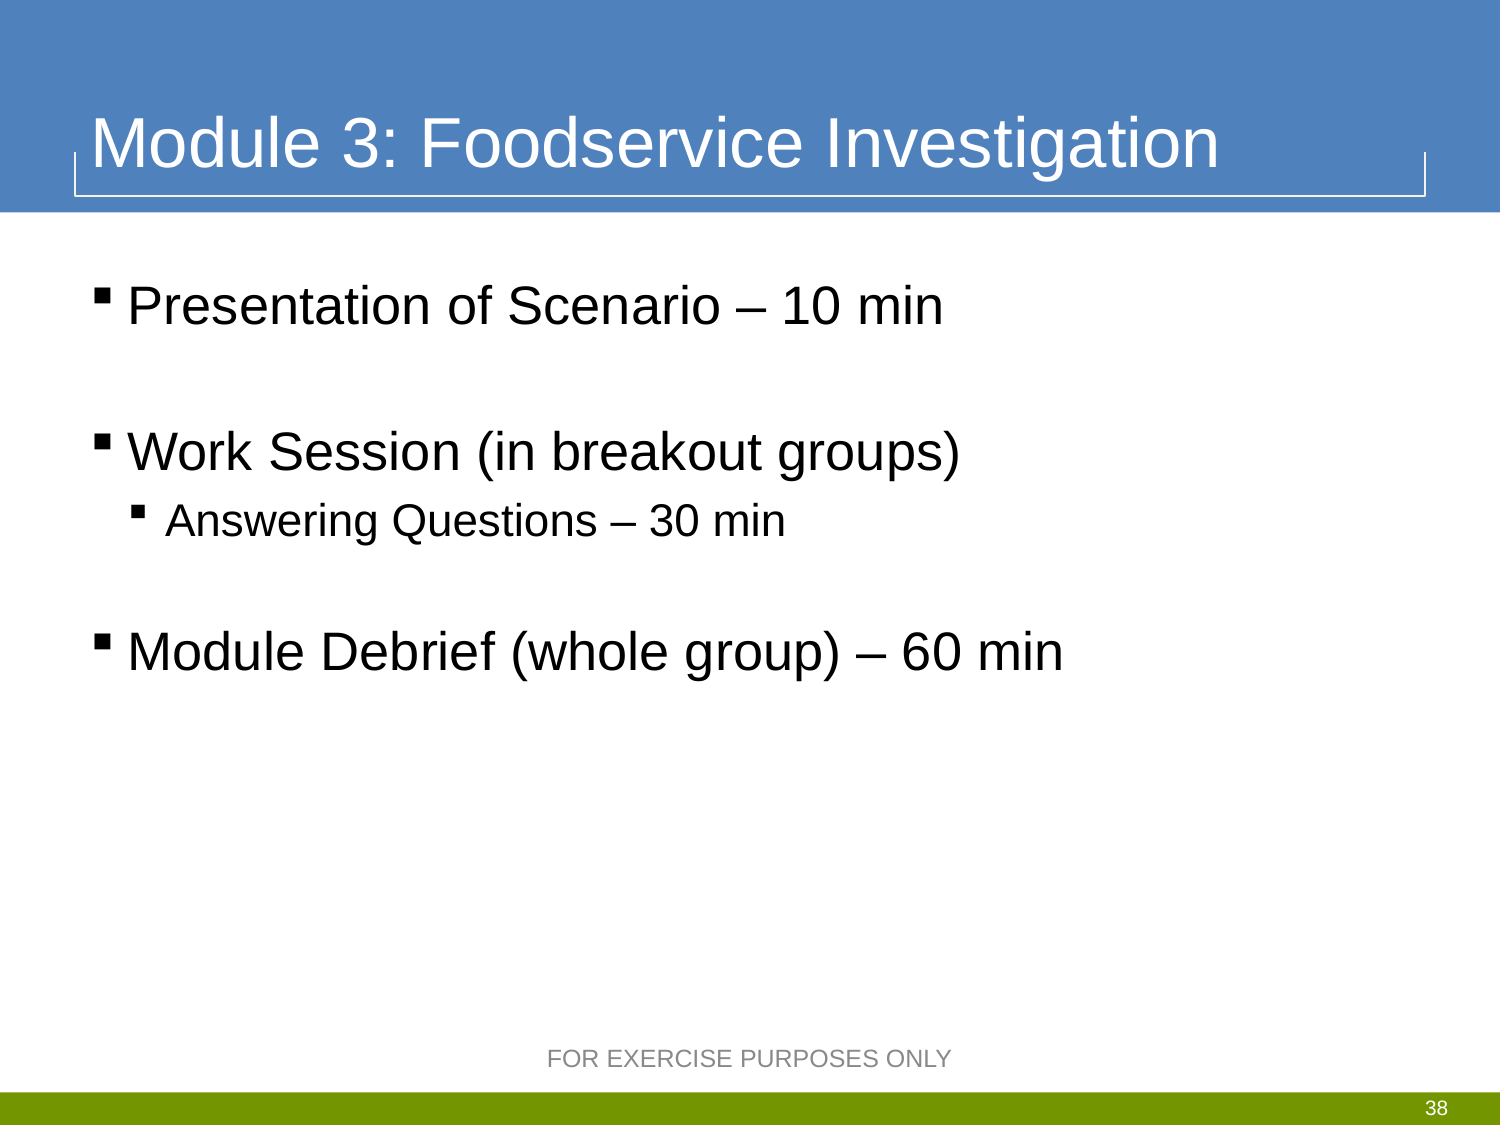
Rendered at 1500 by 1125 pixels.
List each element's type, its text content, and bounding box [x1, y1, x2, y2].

footer FOR EXERCISE PURPOSES ONLY [512, 1042, 988, 1103]
title Module 3: Foodservice Investigation [74, 44, 1426, 233]
list Presentation of Scenario – 10 min Work Session (in breakout groups) Answering Questions – 30 min Module Debrief (whole group) – 60 min [74, 262, 1426, 1006]
